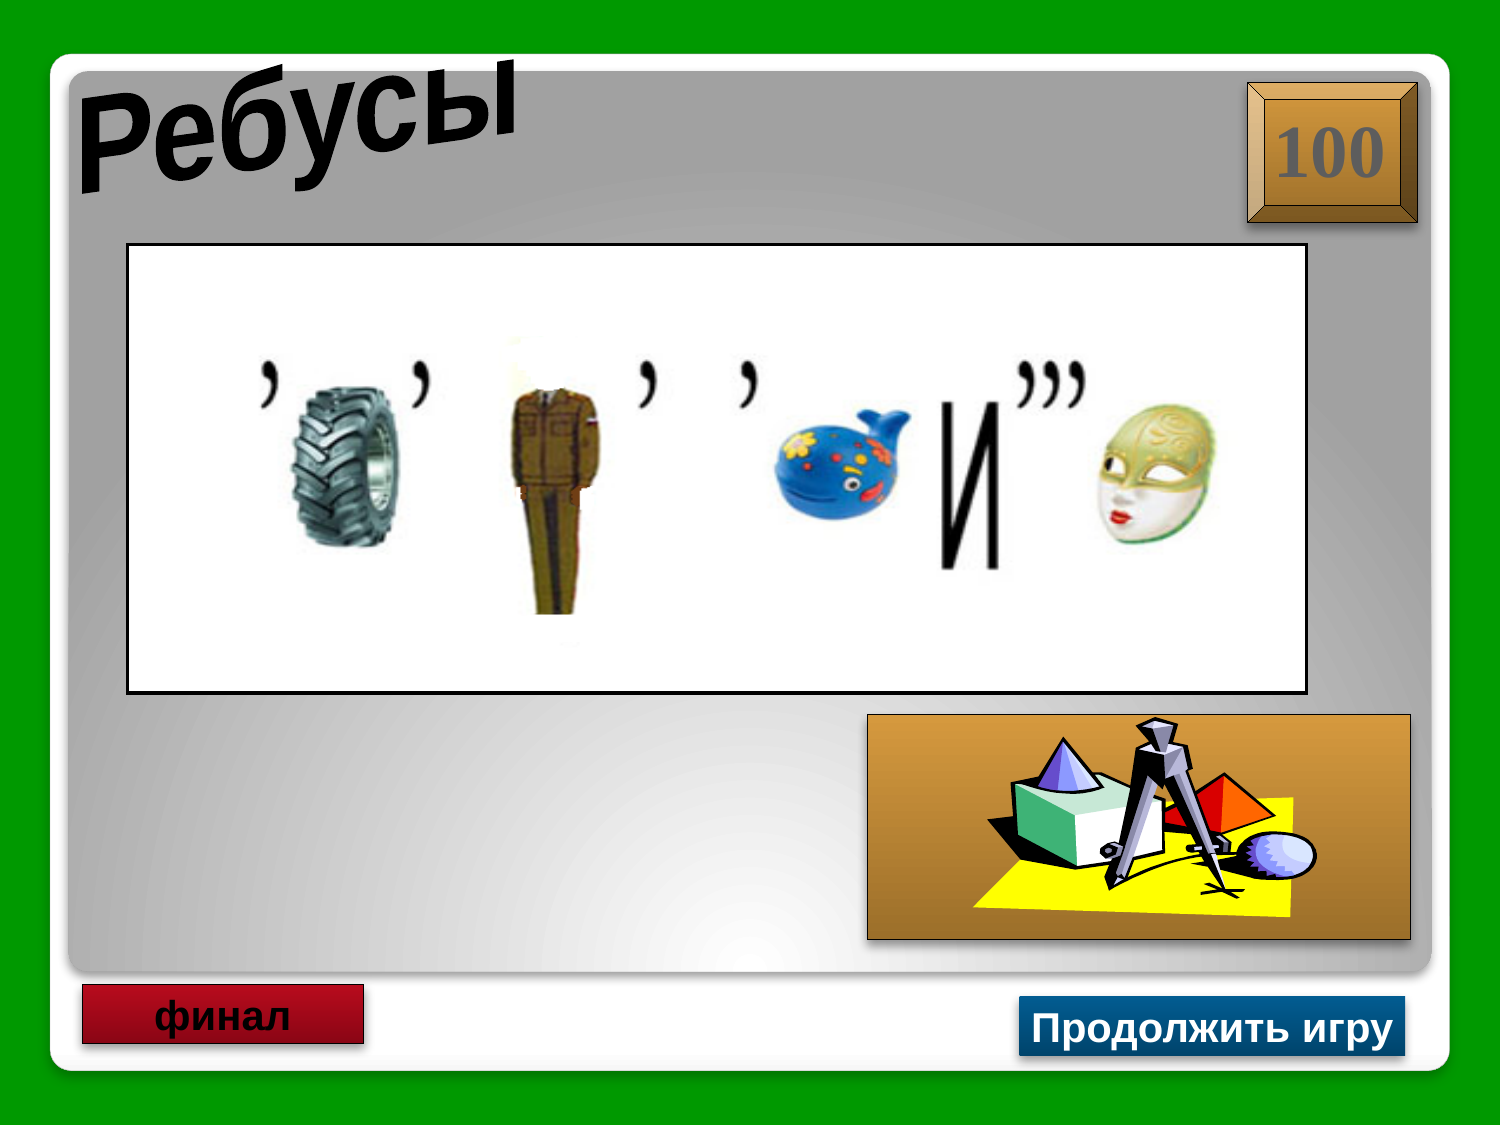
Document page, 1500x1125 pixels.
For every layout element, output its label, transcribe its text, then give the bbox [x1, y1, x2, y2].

text_box финал [82, 984, 364, 1044]
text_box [866, 714, 1411, 940]
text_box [128, 245, 1306, 692]
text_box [1241, 81, 1419, 223]
text_box Продолжить игру [1019, 996, 1406, 1056]
